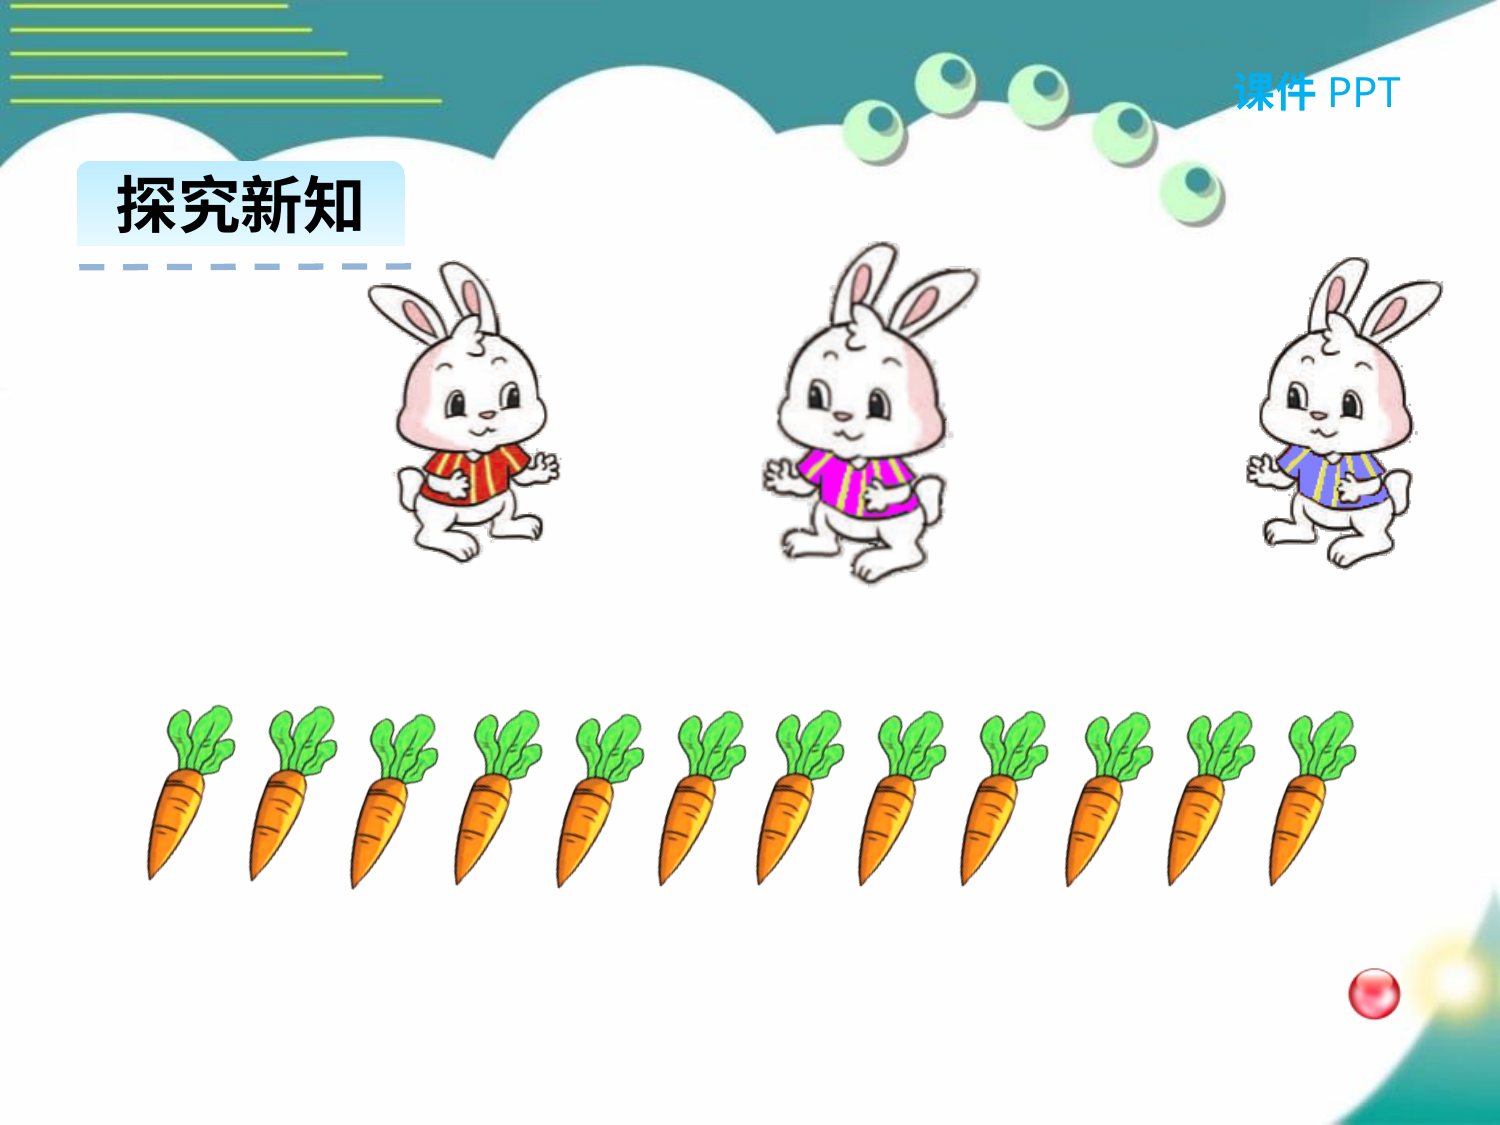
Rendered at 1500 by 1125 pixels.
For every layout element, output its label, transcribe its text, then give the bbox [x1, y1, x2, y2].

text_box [749, 696, 935, 895]
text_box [549, 697, 735, 898]
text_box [76, 160, 420, 268]
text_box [1160, 697, 1345, 895]
picture [0, 0, 1500, 1125]
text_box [343, 696, 531, 898]
text_box 课件PPT [1218, 58, 1418, 124]
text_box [140, 691, 326, 891]
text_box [953, 697, 1142, 896]
